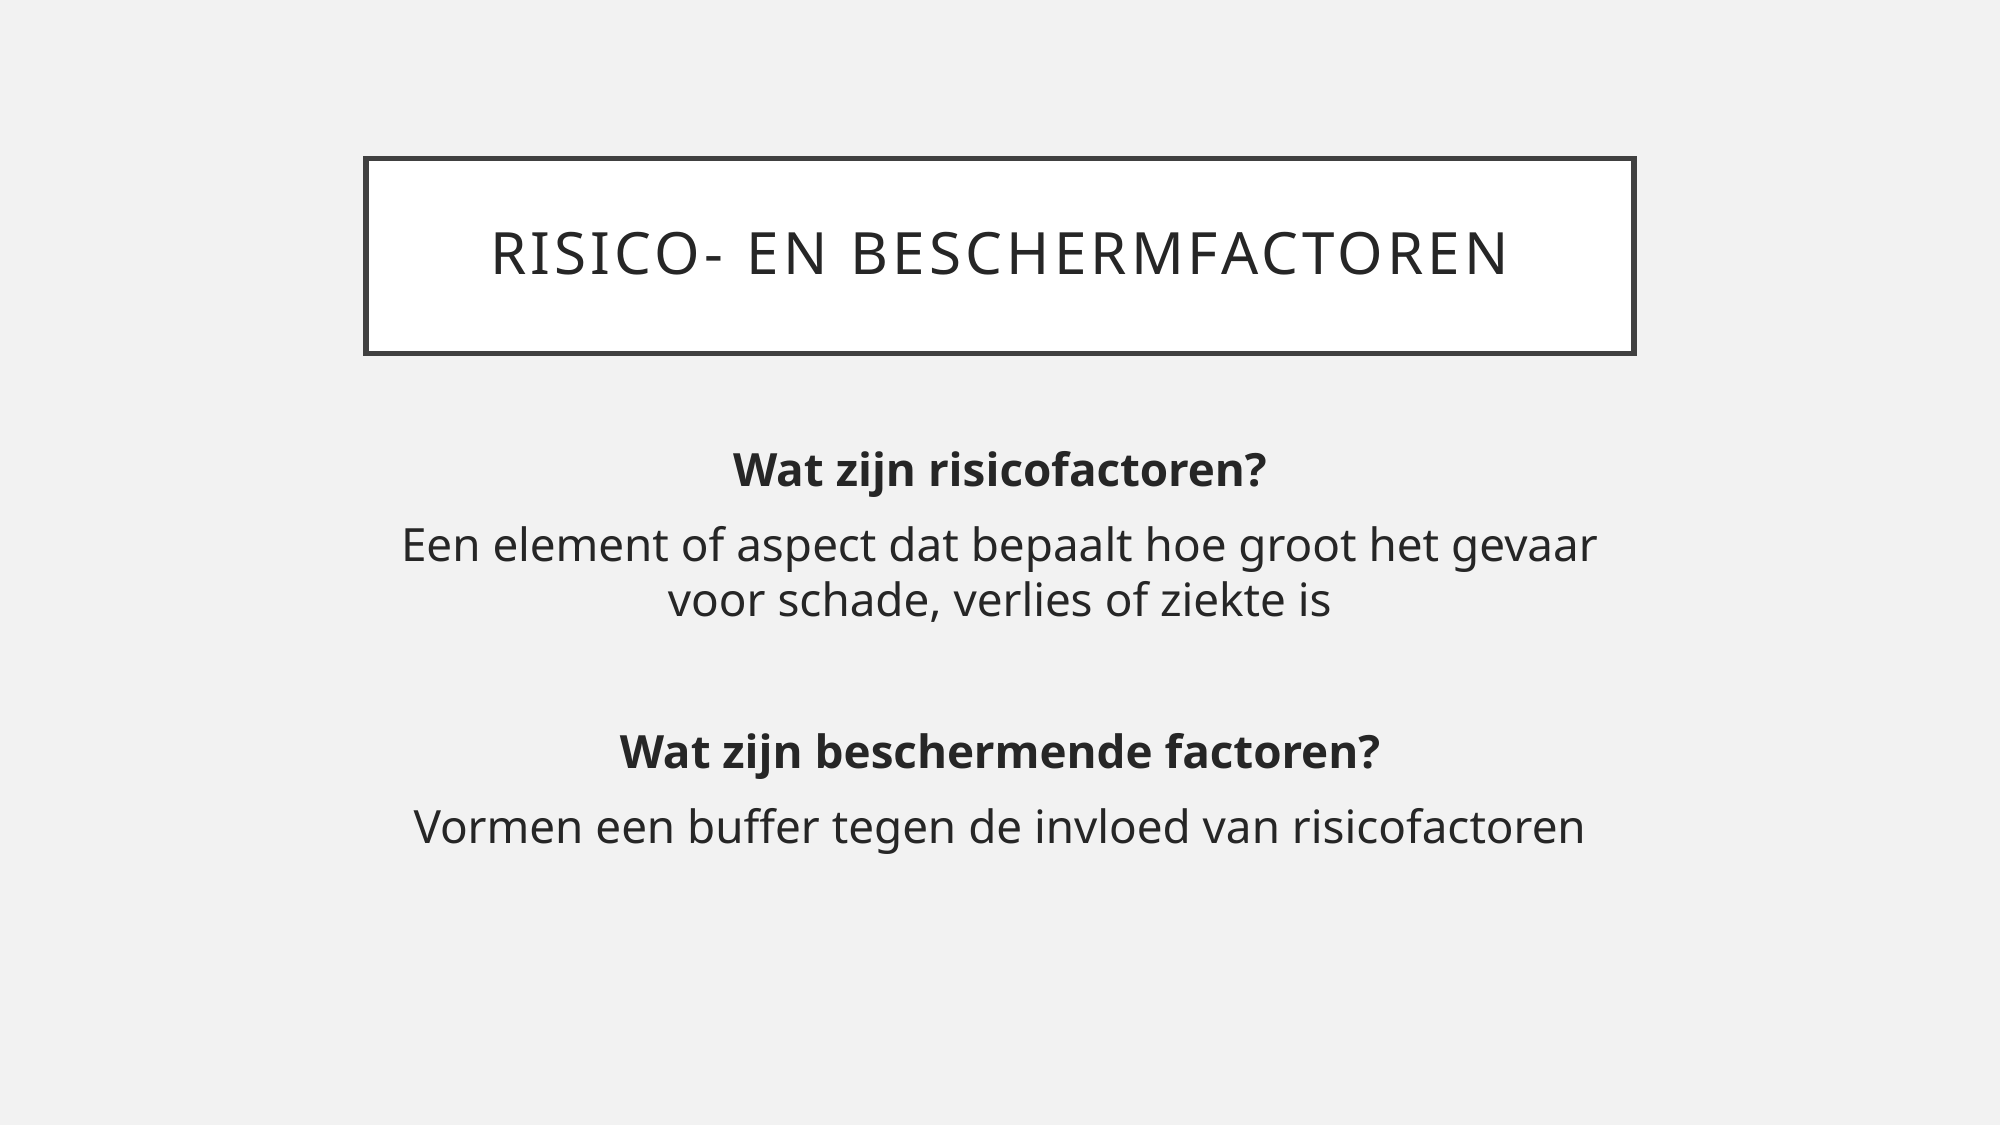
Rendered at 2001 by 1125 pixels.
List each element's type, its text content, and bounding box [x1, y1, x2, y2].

list Wat zijn risicofactoren? Een element of aspect dat bepaalt hoe groot het gevaar voor schade, verlies of ziekte is Wat zijn beschermende factoren? Vormen een buffer tegen de invloed van risicofactoren [366, 432, 1634, 1083]
title Risico- en beschermfactoren [363, 156, 1637, 356]
